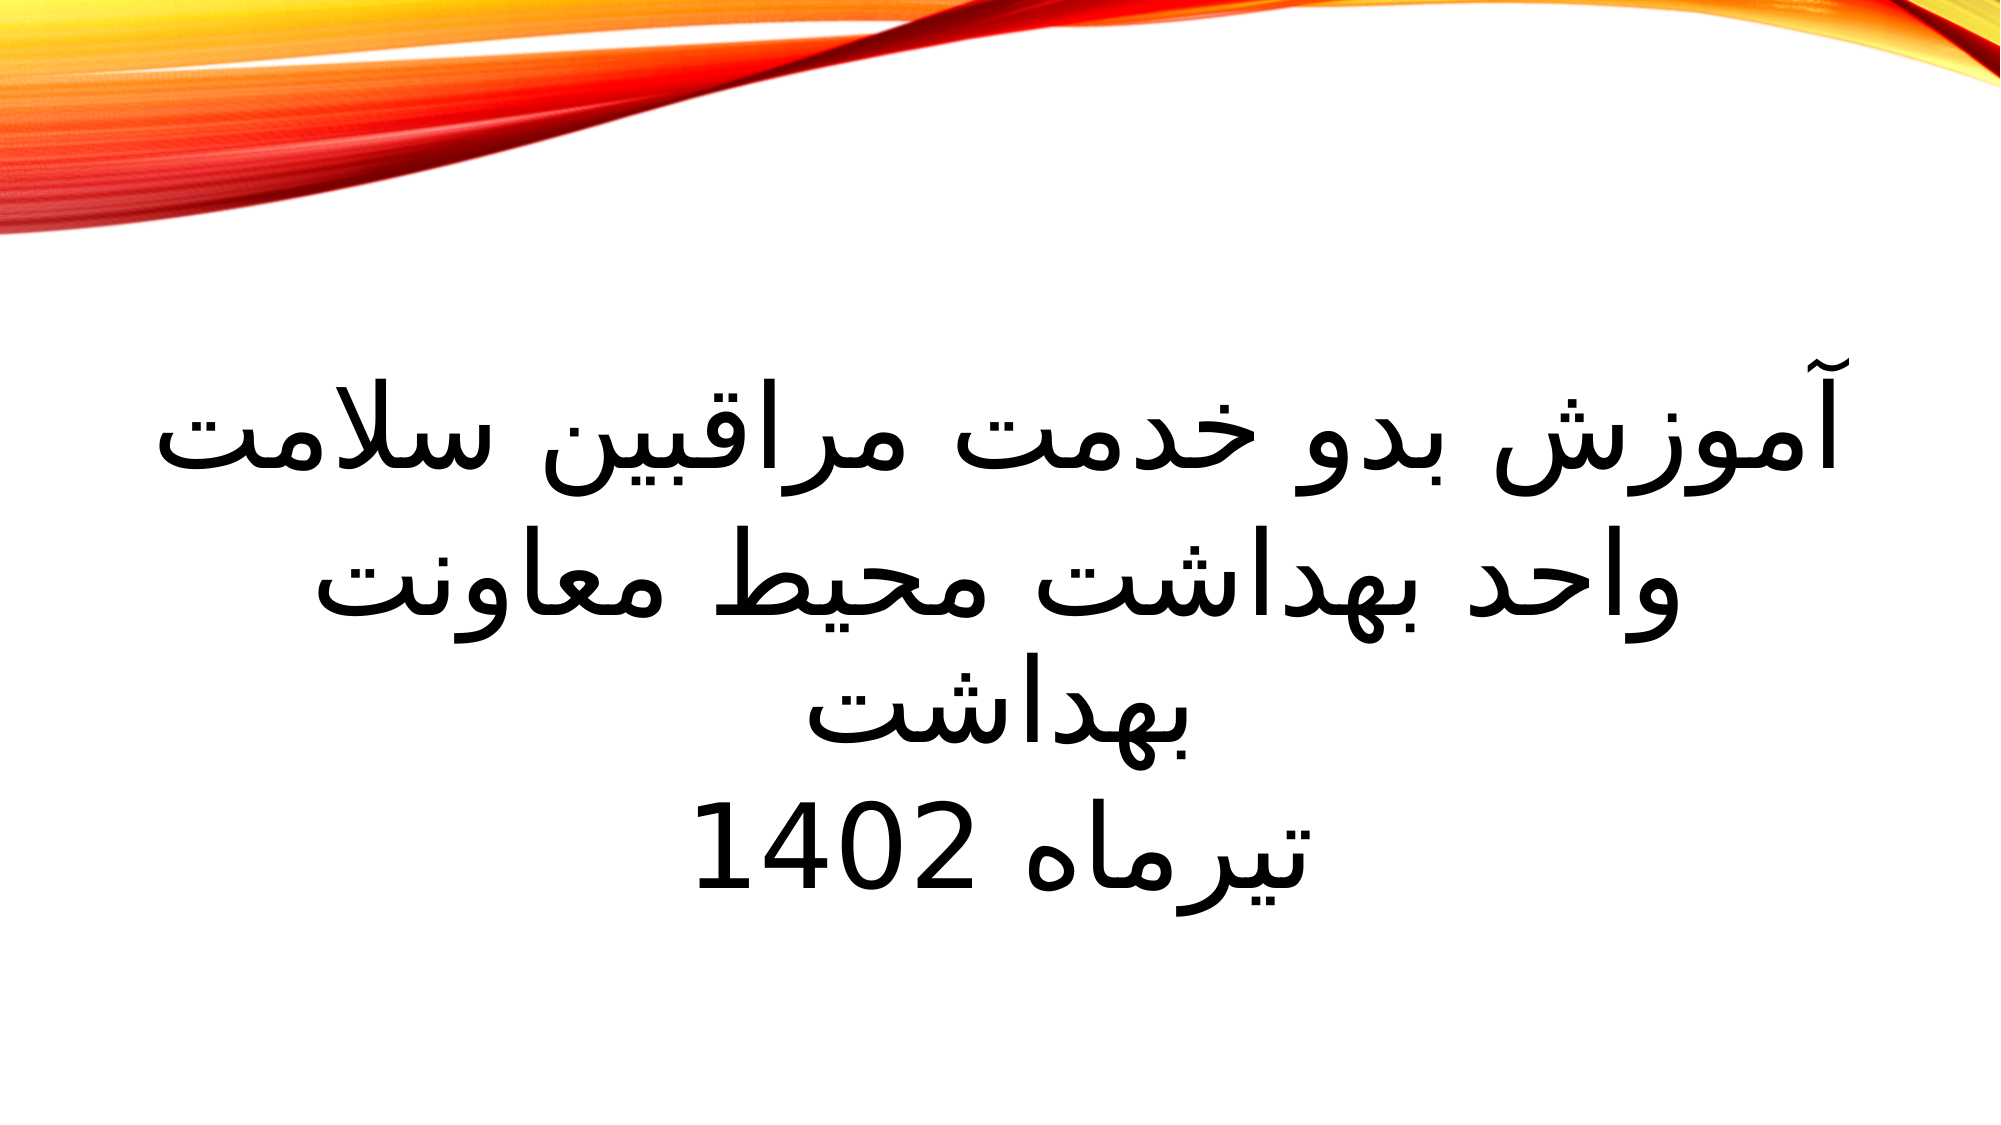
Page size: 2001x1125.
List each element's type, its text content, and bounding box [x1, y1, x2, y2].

list آموزش بدو خدمت مراقبین سلامت واحد بهداشت محیط معاونت بهداشت تیرماه 1402 [112, 360, 1888, 1021]
picture [0, 0, 2000, 237]
